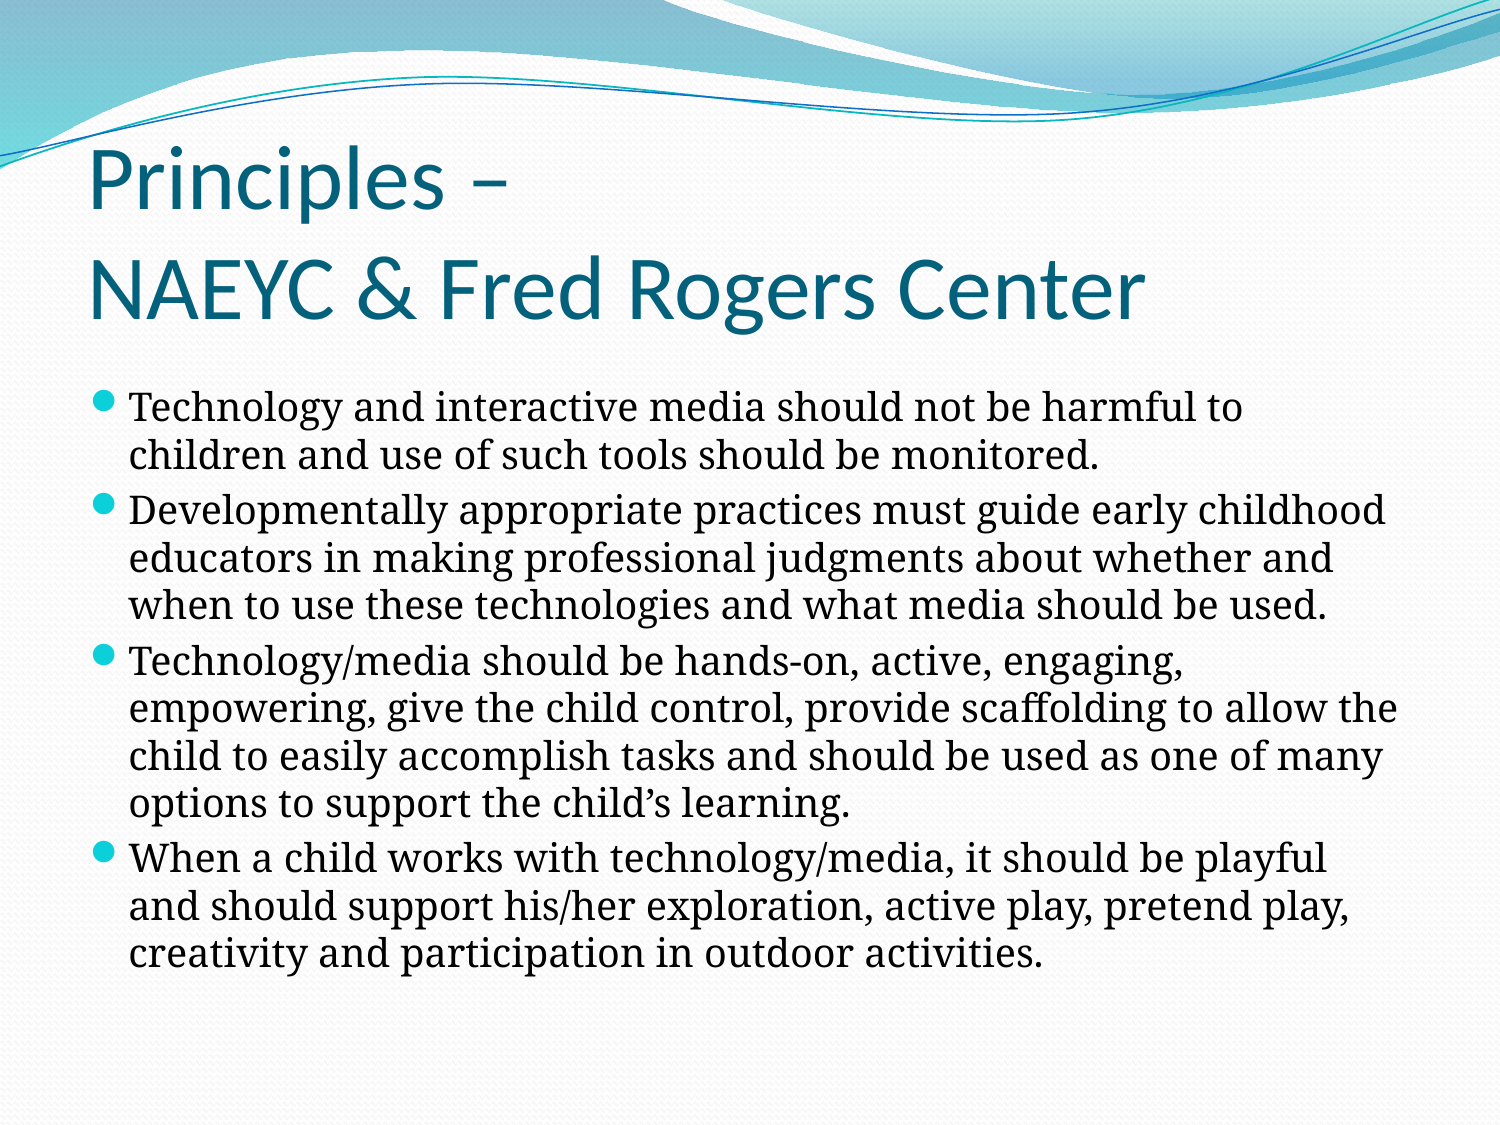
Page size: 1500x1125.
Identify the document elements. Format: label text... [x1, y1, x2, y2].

title Principles – NAEYC & Fred Rogers Center [87, 137, 1438, 338]
list Technology and interactive media should not be harmful to children and use of such tools should be monitored. Developmentally appropriate practices must guide early childhood educators in making professional judgments about whether and when to use these technologies and what media should be used. Technology/media should be hands-on, active, engaging, empowering, give the child control, provide scaffolding to allow the child to easily accomplish tasks and should be used as one of many options to support the child’s learning. When a child works with technology/media, it should be playful and should support his/her exploration, active play, pretend play, creativity and participation in outdoor activities. [75, 375, 1425, 1038]
